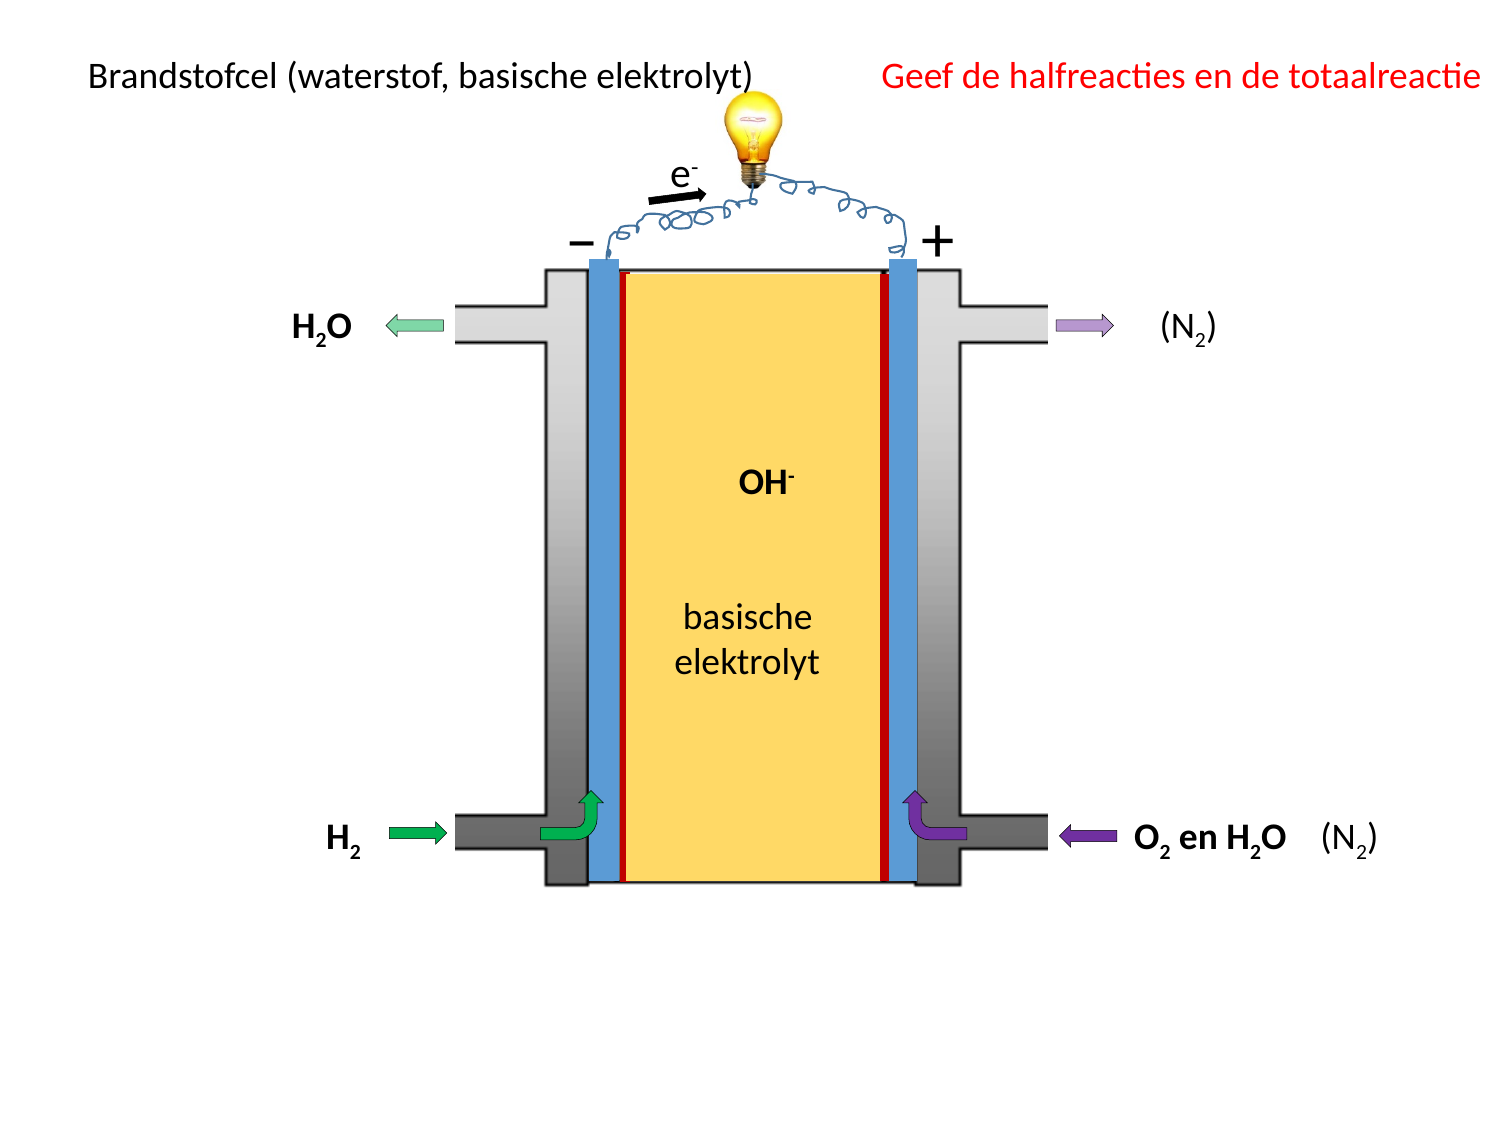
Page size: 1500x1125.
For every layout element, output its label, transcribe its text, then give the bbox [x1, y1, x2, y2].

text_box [73, 89, 1469, 910]
text_box Brandstofcel (waterstof, basische elektrolyt) Geef de halfreacties en de totaalreactie [73, 43, 1500, 148]
